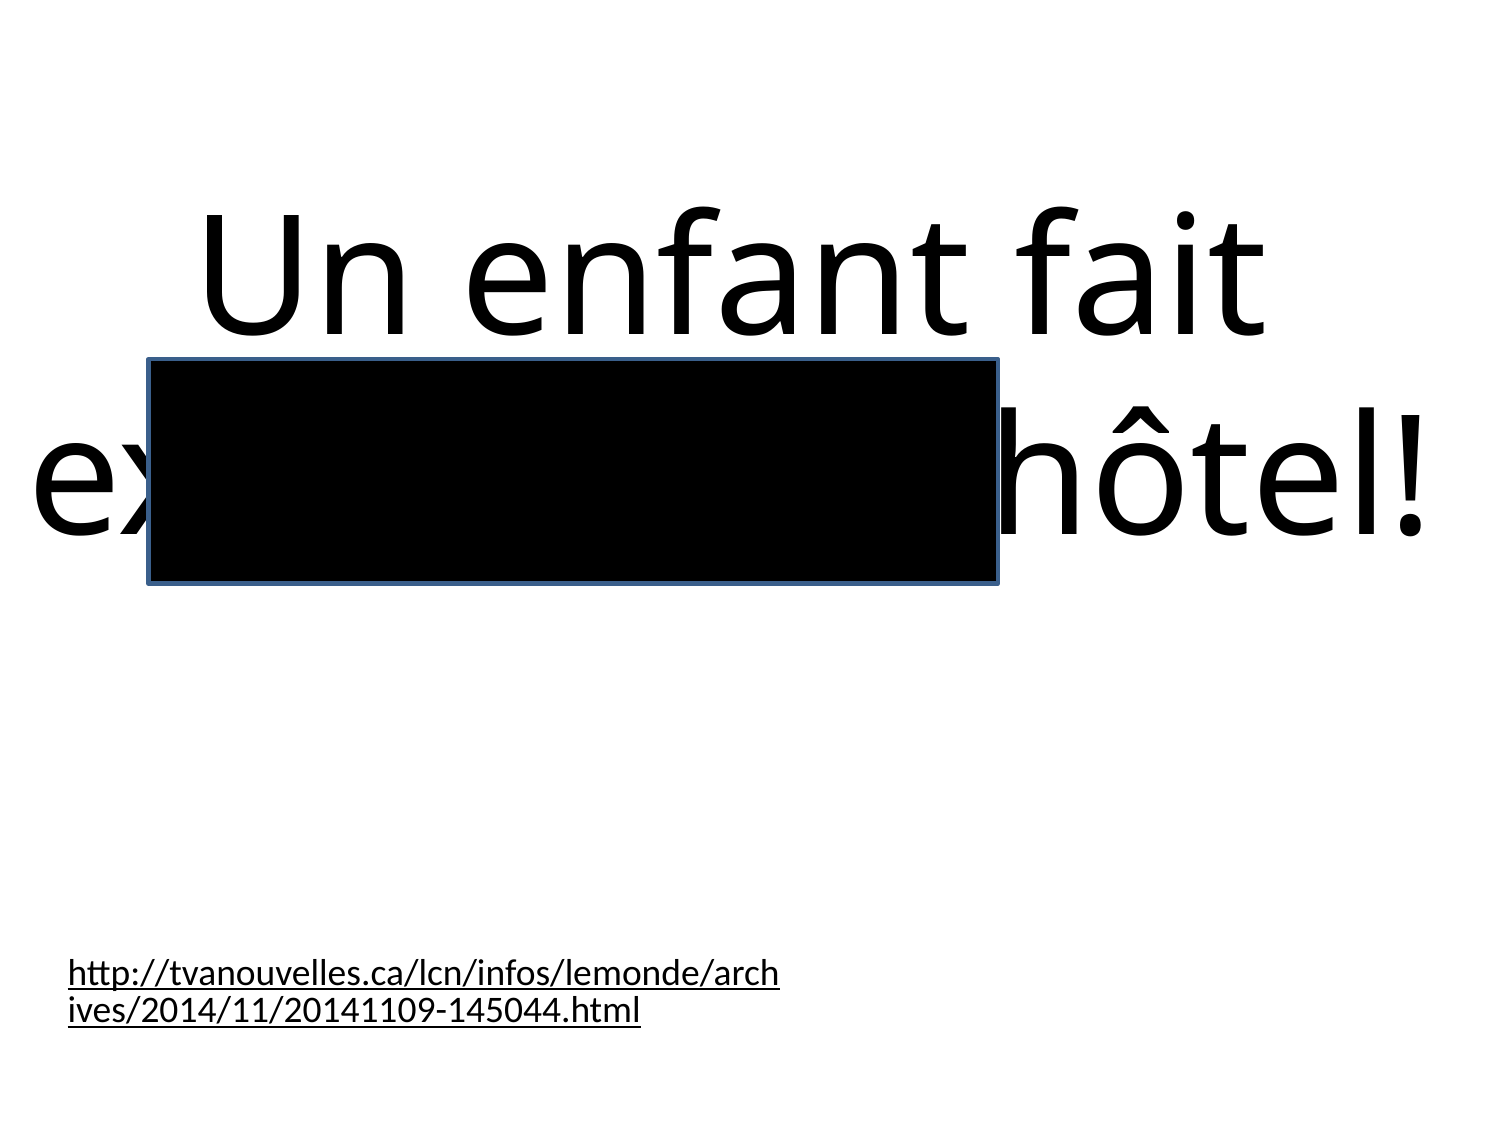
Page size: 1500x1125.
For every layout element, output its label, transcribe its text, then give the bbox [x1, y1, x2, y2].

text_box [146, 357, 1000, 586]
text_box http://tvanouvelles.ca/lcn/infos/lemonde/archives/2014/11/20141109-145044.html [53, 940, 803, 1046]
text_box Un enfant fait exploser un hôtel! [2, 160, 1459, 576]
